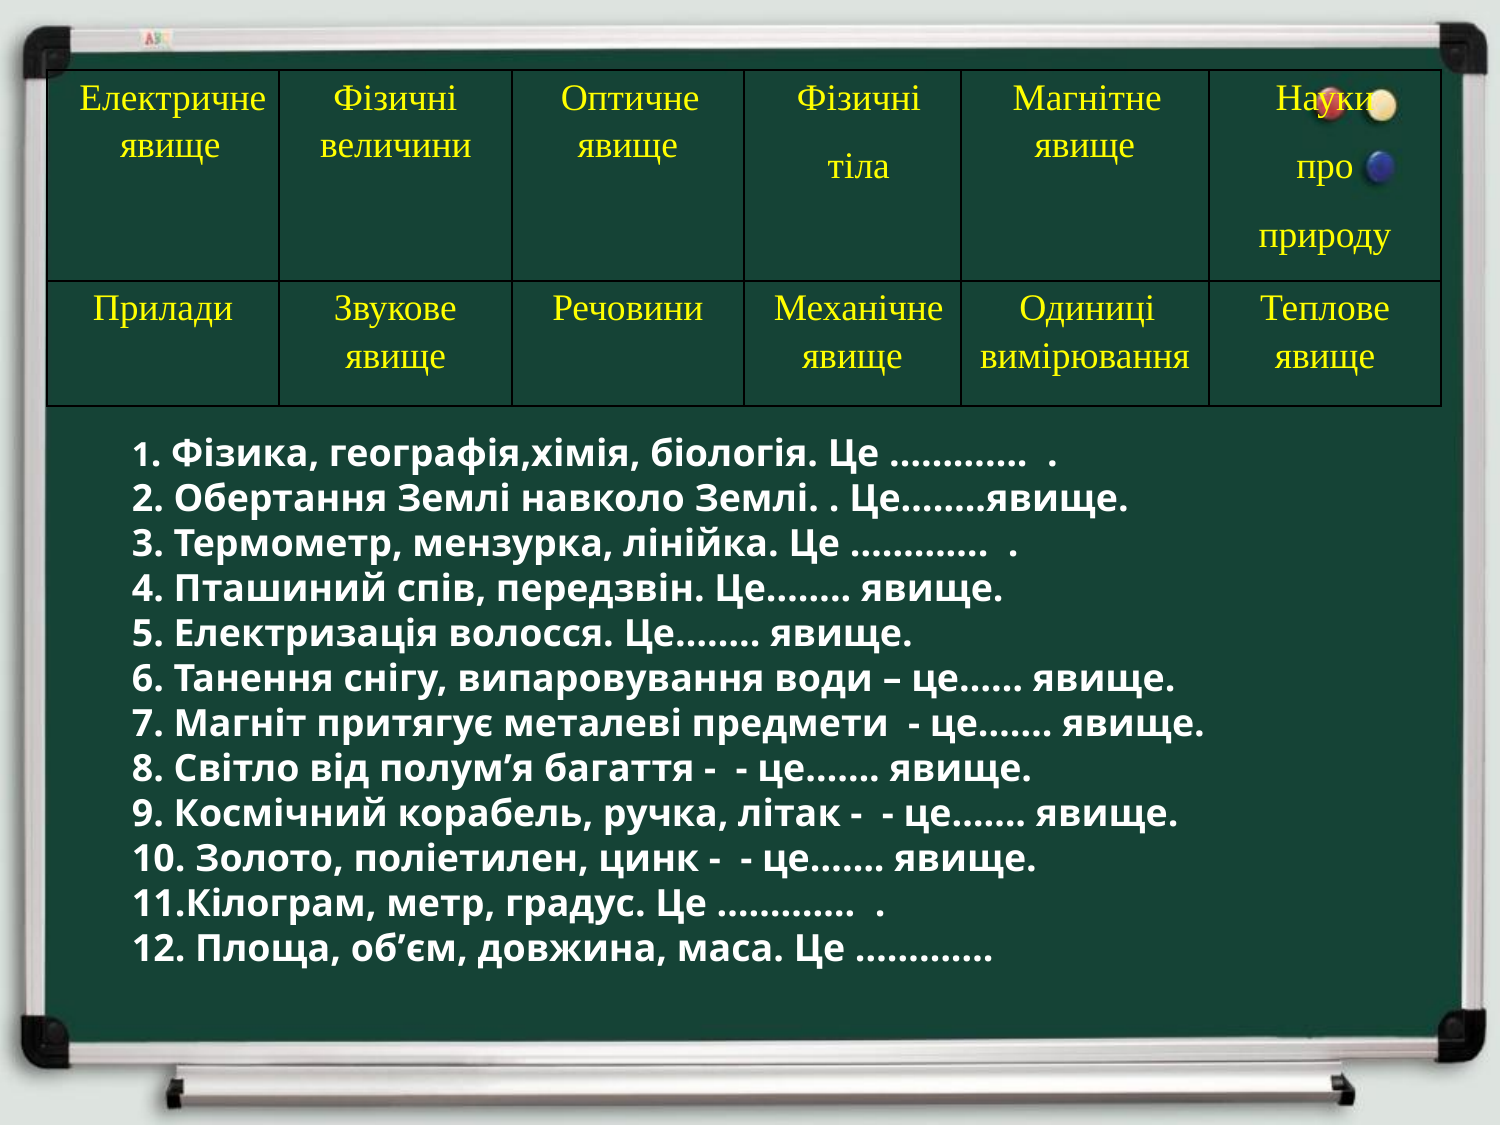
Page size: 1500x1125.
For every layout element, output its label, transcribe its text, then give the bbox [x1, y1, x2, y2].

text_box 1. Фізика, географія,хімія, біологія. Це …………. . 2. Обертання Землі навколо Землі. . Це……..явище. 3. Термометр, мензурка, лінійка. Це …………. . 4. Пташиний спів, передзвін. Це…….. явище. 5. Електризація волосся. Це…….. явище. 6. Танення снігу, випаровування води – це…… явище. 7. Магніт притягує металеві предмети - це……. явище. 8. Світло від полум’я багаття - - це……. явище. 9. Космічний корабель, ручка, літак - - це……. явище. 10. Золото, поліетилен, цинк - - це……. явище. 11.Кілограм, метр, градус. Це …………. . 12. Площа, об’єм, довжина, маса. Це …………. [117, 421, 1357, 977]
table_header Електричне явище [48, 75, 278, 280]
table_cell Речовини [513, 282, 743, 405]
table_header Фізичні тіла [745, 75, 960, 280]
table_header Оптичне явище [513, 75, 743, 280]
table_cell Теплове явище [1210, 282, 1440, 405]
table_header Магнітне явище [962, 75, 1208, 280]
table_header Фізичні величини [280, 75, 511, 280]
picture [0, 75, 1500, 1125]
table_cell Механічне явище [745, 282, 960, 405]
text_box [0, 0, 1500, 75]
table_cell Одиниці вимірювання [962, 282, 1208, 405]
table_cell Прилади [48, 282, 278, 405]
table_cell Звукове явище [280, 282, 511, 405]
table_header Науки про природу [1210, 75, 1440, 280]
